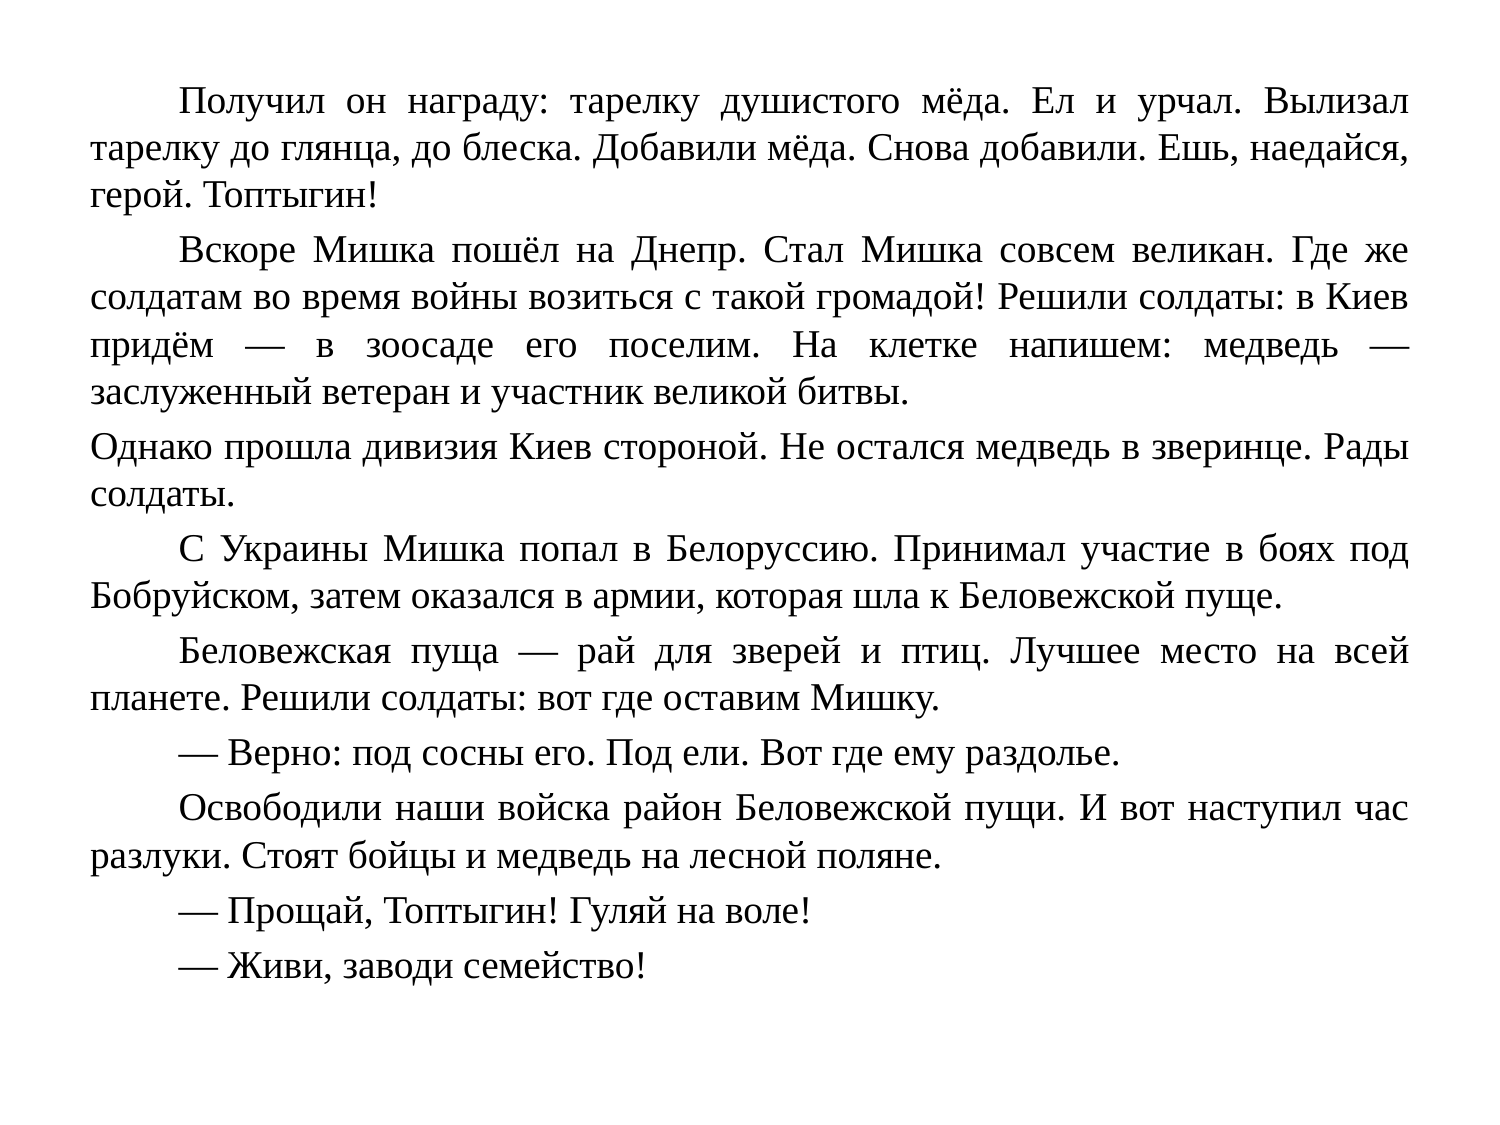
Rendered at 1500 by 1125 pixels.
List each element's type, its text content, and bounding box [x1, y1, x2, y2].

list Получил он награду: тарелку душистого мёда. Ел и урчал. Вылизал тарелку до глянца, до блеска. Добавили мёда. Снова добавили. Ешь, наедайся, герой. Топтыгин! Вскоре Мишка пошёл на Днепр. Стал Мишка совсем великан. Где же солдатам во время войны возиться с такой громадой! Решили солдаты: в Киев придём — в зоосаде его поселим. На клетке напишем: медведь — заслуженный ветеран и участник великой битвы. Однако прошла дивизия Киев стороной. Не остался медведь в зверинце. Рады солдаты. С Украины Мишка попал в Белоруссию. Принимал участие в боях под Бобруйском, затем оказался в армии, которая шла к Беловежской пуще. Беловежская пуща — рай для зверей и птиц. Лучшее место на всей планете. Решили солдаты: вот где оставим Мишку. — Верно: под сосны его. Под ели. Вот где ему раздолье. Освободили наши войска район Беловежской пущи. И вот наступил час разлуки. Стоят бойцы и медведь на лесной поляне. — Прощай, Топтыгин! Гуляй на воле! — Живи, заводи семейство! [75, 66, 1425, 1005]
